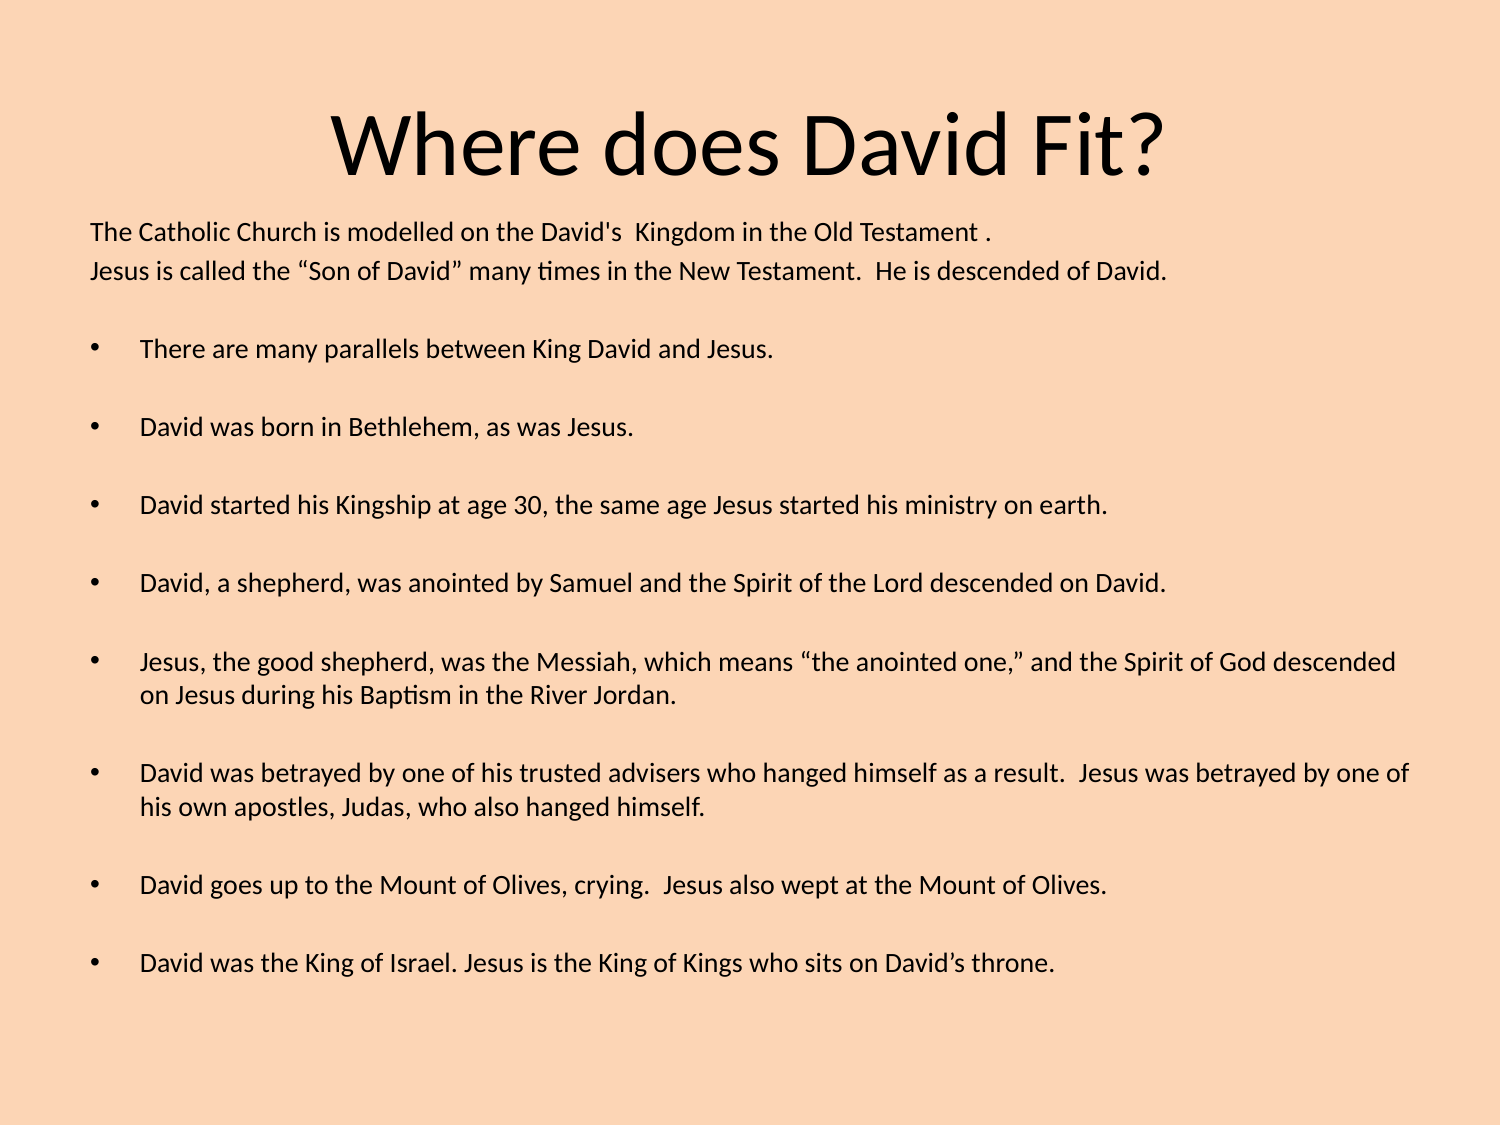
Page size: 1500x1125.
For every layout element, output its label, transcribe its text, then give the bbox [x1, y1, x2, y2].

list The Catholic Church is modelled on the David's Kingdom in the Old Testament . Jesus is called the “Son of David” many times in the New Testament. He is descended of David. There are many parallels between King David and Jesus. David was born in Bethlehem, as was Jesus. David started his Kingship at age 30, the same age Jesus started his ministry on earth. David, a shepherd, was anointed by Samuel and the Spirit of the Lord descended on David. Jesus, the good shepherd, was the Messiah, which means “the anointed one,” and the Spirit of God descended on Jesus during his Baptism in the River Jordan. David was betrayed by one of his trusted advisers who hanged himself as a result. Jesus was betrayed by one of his own apostles, Judas, who also hanged himself. David goes up to the Mount of Olives, crying. Jesus also wept at the Mount of Olives. David was the King of Israel. Jesus is the King of Kings who sits on David’s throne. [75, 205, 1425, 1005]
title Where does David Fit? [75, 45, 1425, 205]
